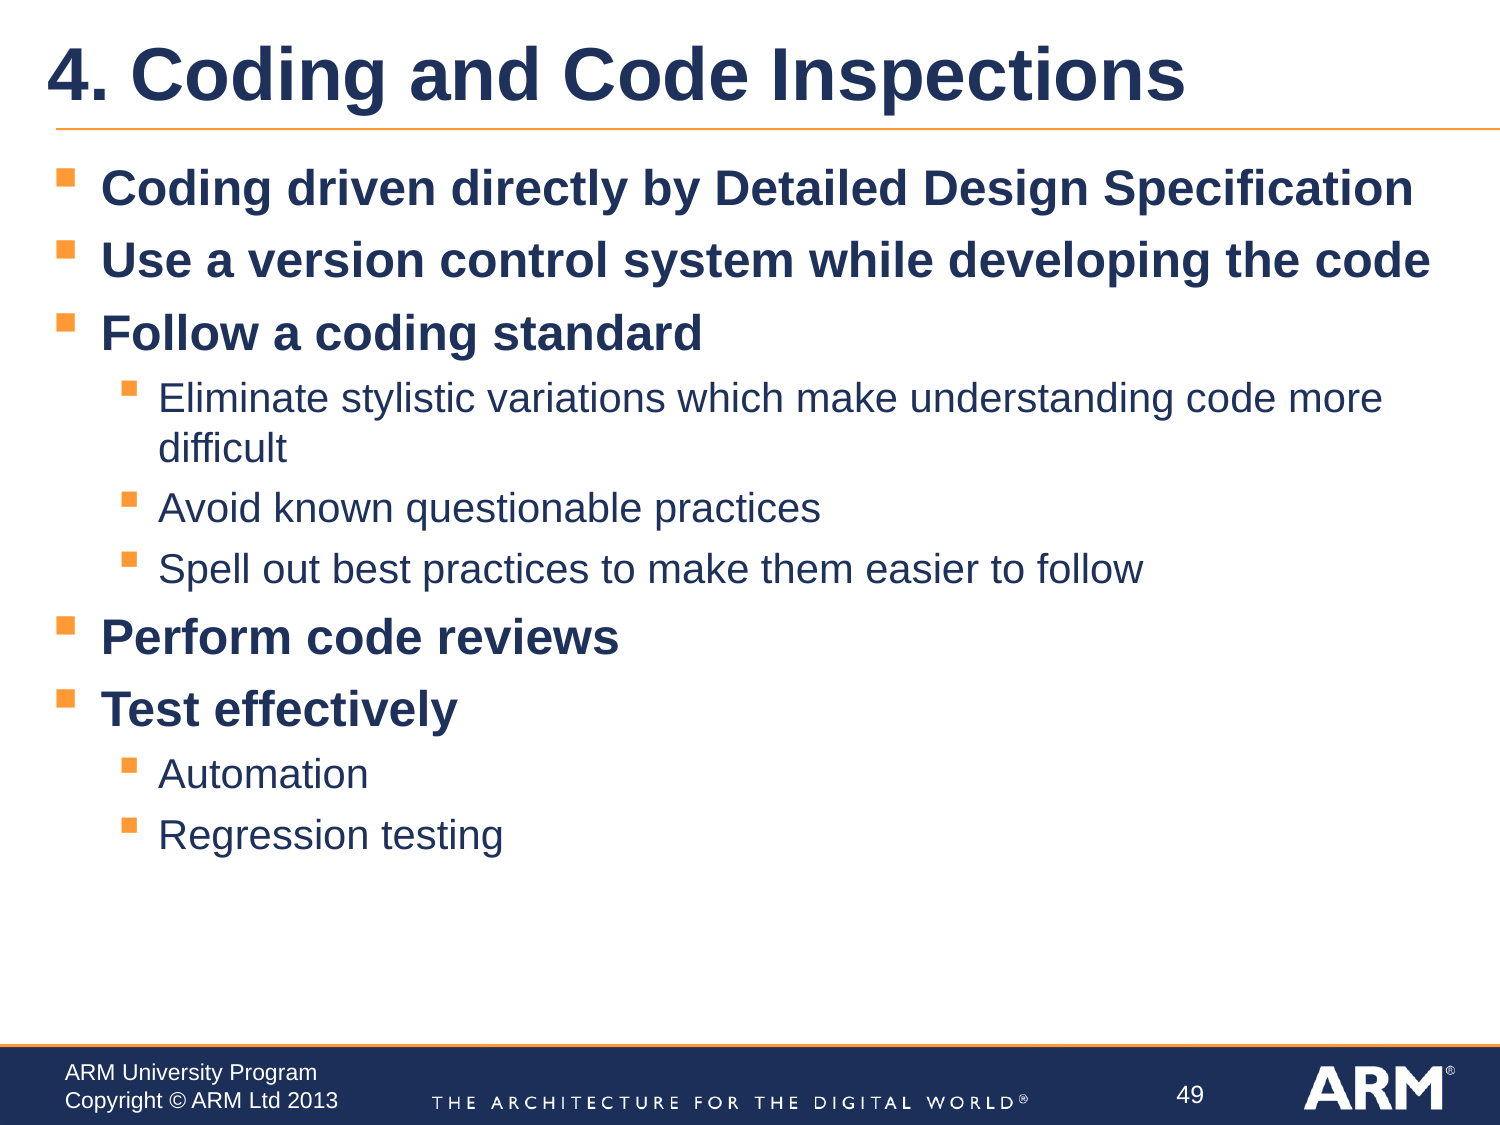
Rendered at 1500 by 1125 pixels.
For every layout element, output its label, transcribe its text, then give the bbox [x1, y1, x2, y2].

picture [0, 1048, 1500, 1125]
title 4. Coding and Code Inspections [34, 1, 1500, 141]
list Coding driven directly by Detailed Design Specification Use a version control system while developing the code Follow a coding standard Eliminate stylistic variations which make understanding code more difficult Avoid known questionable practices Spell out best practices to make them easier to follow Perform code reviews Test effectively Automation Regression testing [38, 148, 1500, 1039]
